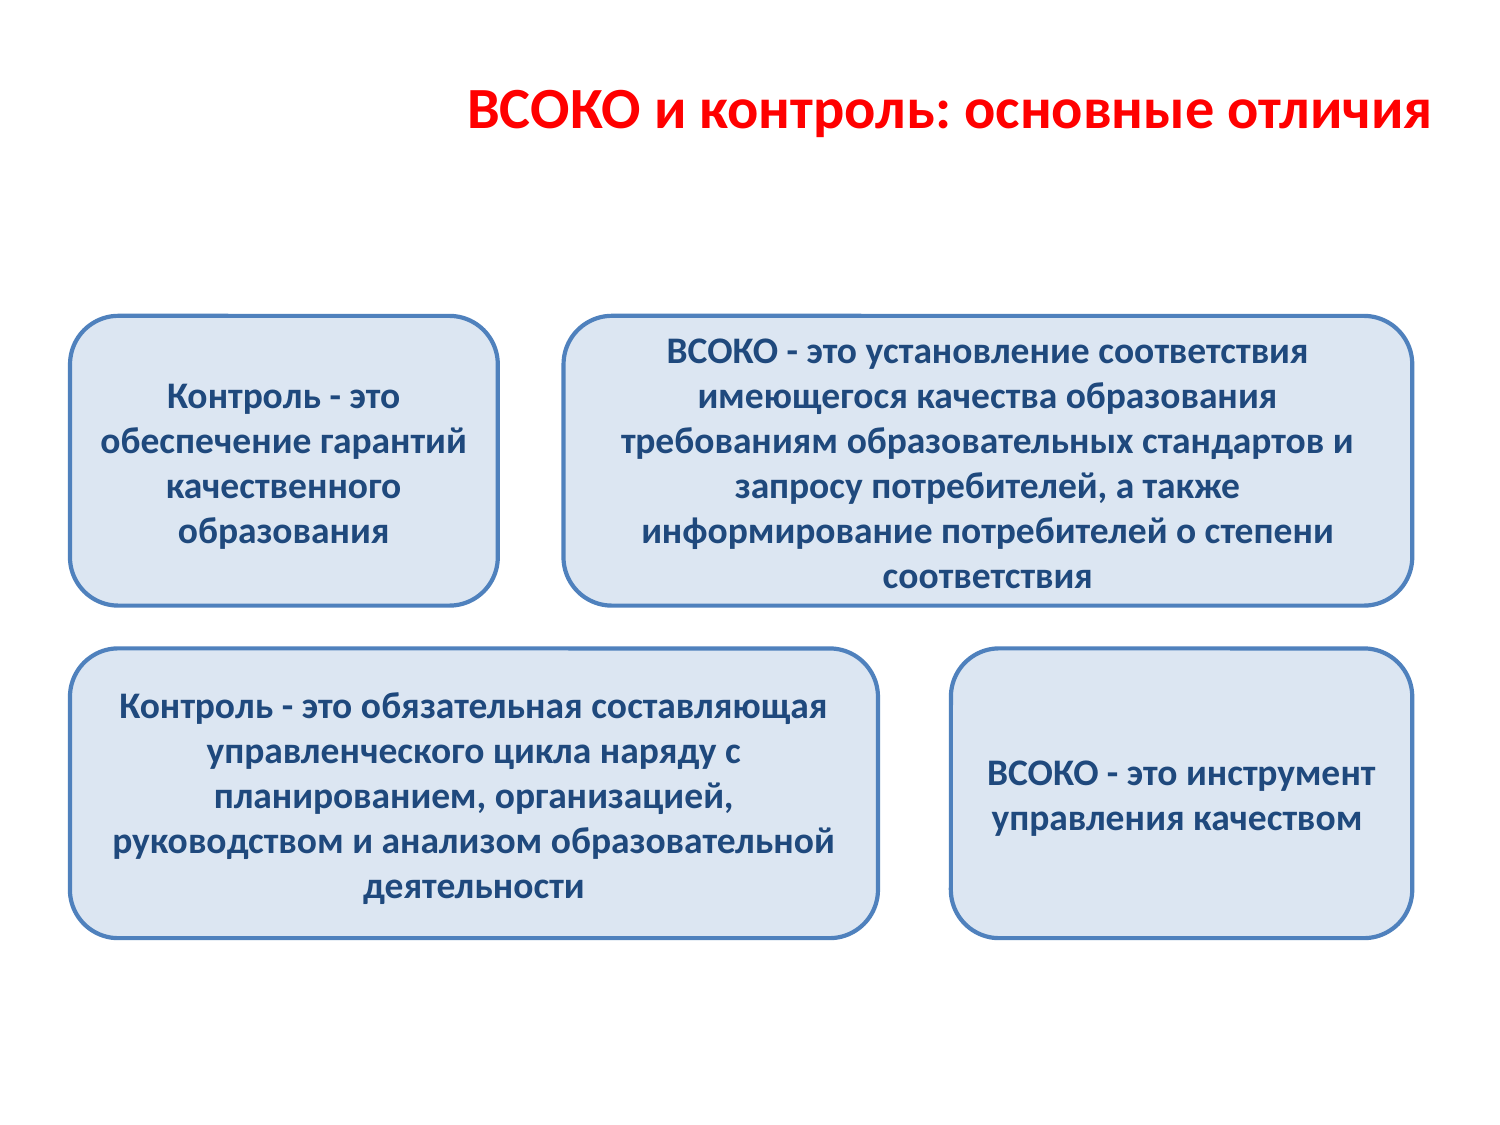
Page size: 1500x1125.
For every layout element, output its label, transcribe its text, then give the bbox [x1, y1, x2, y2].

text_box Контроль - это обеспечение гарантий качественного образования [67, 313, 500, 608]
text_box Контроль - это обязательная составляющая управленческого цикла наряду с планированием, организацией, руководством и анализом образовательной деятельности [67, 646, 881, 941]
text_box ВСОКО - это инструмент управления качеством [948, 646, 1415, 941]
text_box ВСОКО и контроль: основные отличия [427, 62, 1473, 148]
text_box ВСОКО - это установление соответствия имеющегося качества образования требованиям образовательных стандартов и запросу потребителей, а также информирование потребителей о степени соответствия [561, 313, 1415, 608]
